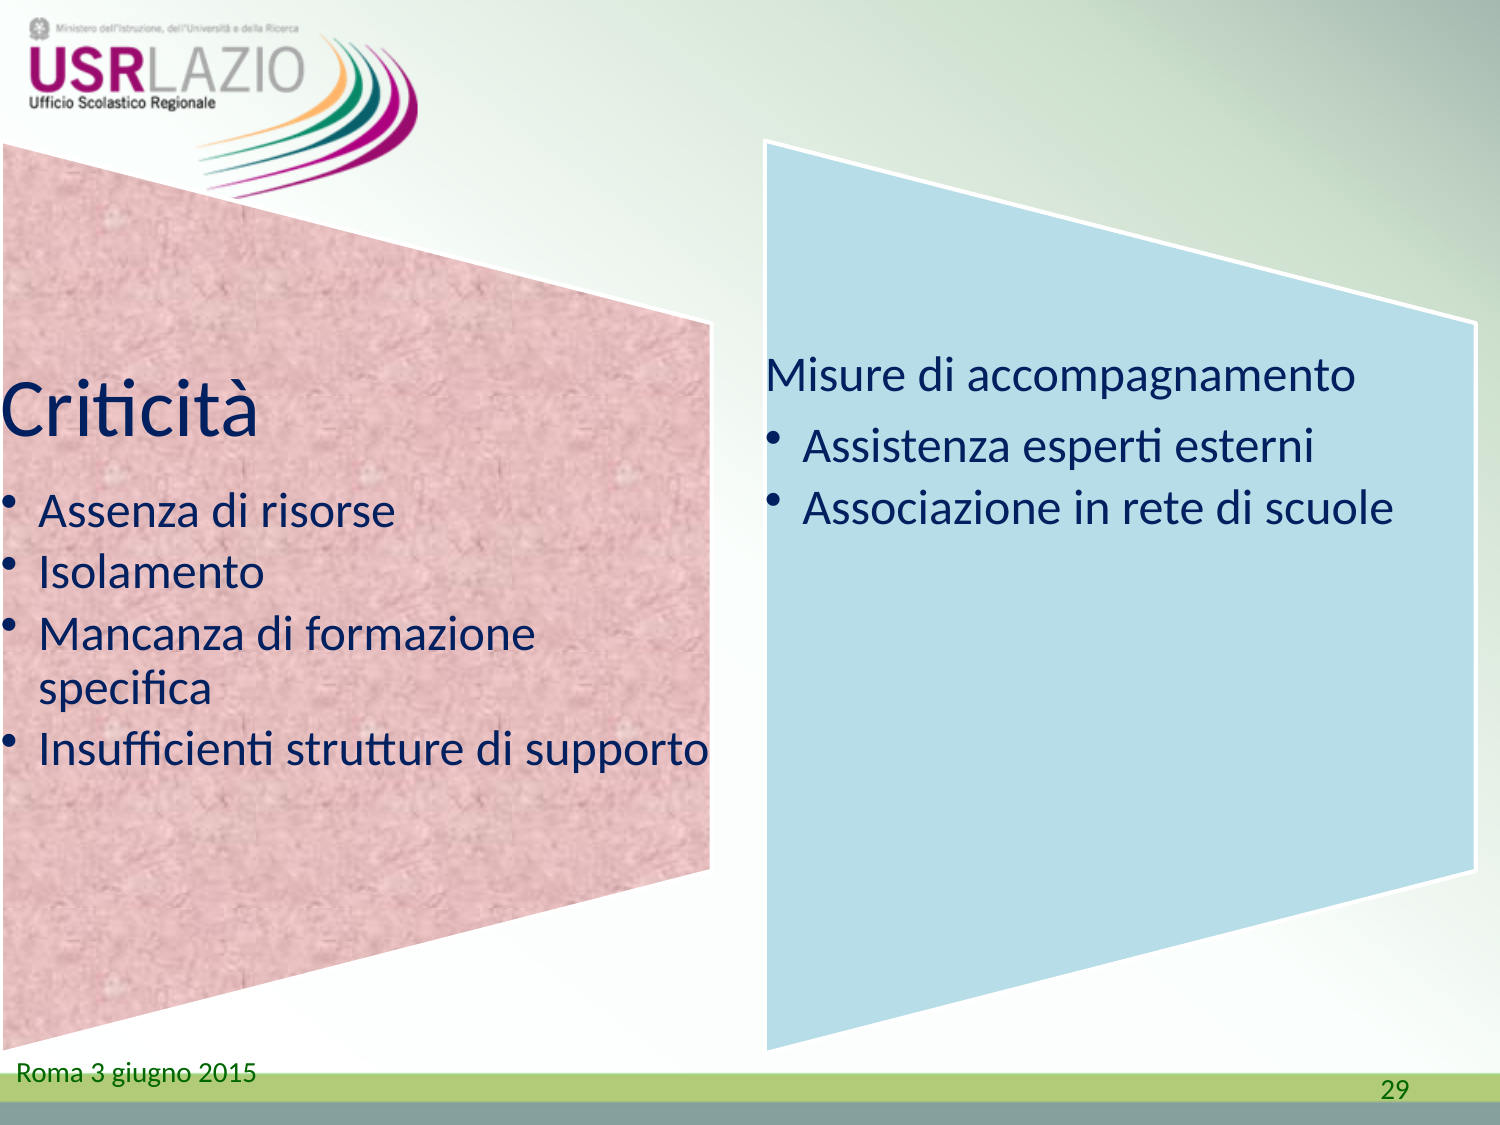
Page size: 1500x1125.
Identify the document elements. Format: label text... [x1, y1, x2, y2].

picture [0, 0, 1500, 1125]
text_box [0, 140, 1477, 1054]
slide_number 29 [1074, 1063, 1425, 1118]
footer Roma 3 giugno 2015 [0, 1062, 475, 1119]
